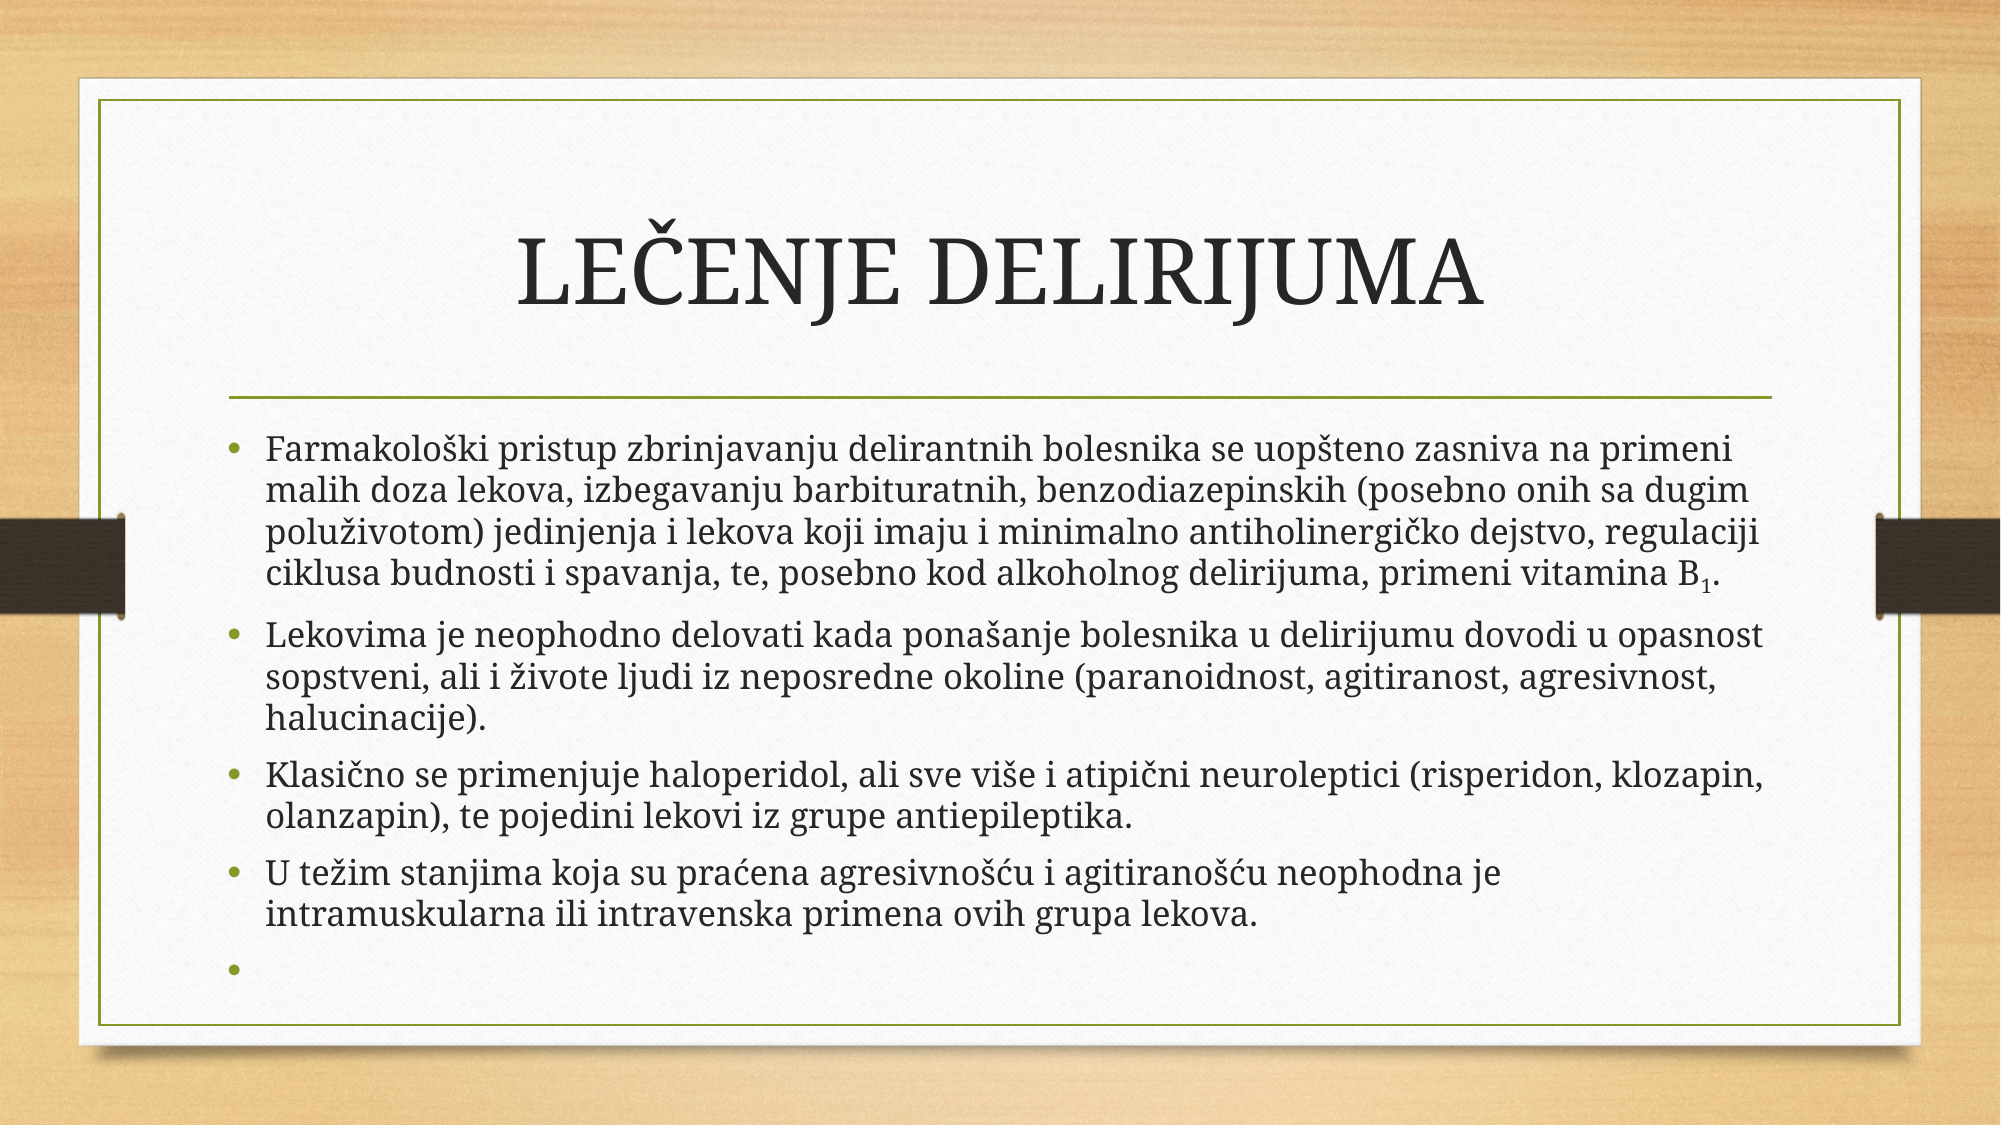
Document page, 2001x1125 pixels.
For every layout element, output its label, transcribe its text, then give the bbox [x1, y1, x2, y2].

picture [0, 0, 2001, 1125]
title LEČENJE DELIRIJUMA [212, 161, 1788, 375]
list Farmakološki pristup zbrinjavanju delirantnih bolesnika se uopšteno zasniva na primeni malih doza lekova, izbegavanju barbituratnih, benzodiazepinskih (posebno onih sa dugim poluživotom) jedinjenja i lekova koji imaju i minimalno antiholinergičko dejstvo, regulaciji ciklusa budnosti i spavanja, te, posebno kod alkoholnog delirijuma, primeni vitamina B1. Lekovima je neophodno delovati kada ponašanje bolesnika u delirijumu dovodi u opasnost sopstveni, ali i živote ljudi iz neposredne okoline (paranoidnost, agitiranost, agresivnost, halucinacije). Klasično se primenjuje haloperidol, ali sve više i atipični neuroleptici (risperidon, klozapin, olanzapin), te pojedini lekovi iz grupe antiepileptika. U težim stanjima koja su praćena agresivnošću i agitiranošću neophodna je intramuskularna ili intravenska primena ovih grupa lekova. [212, 419, 1788, 1048]
